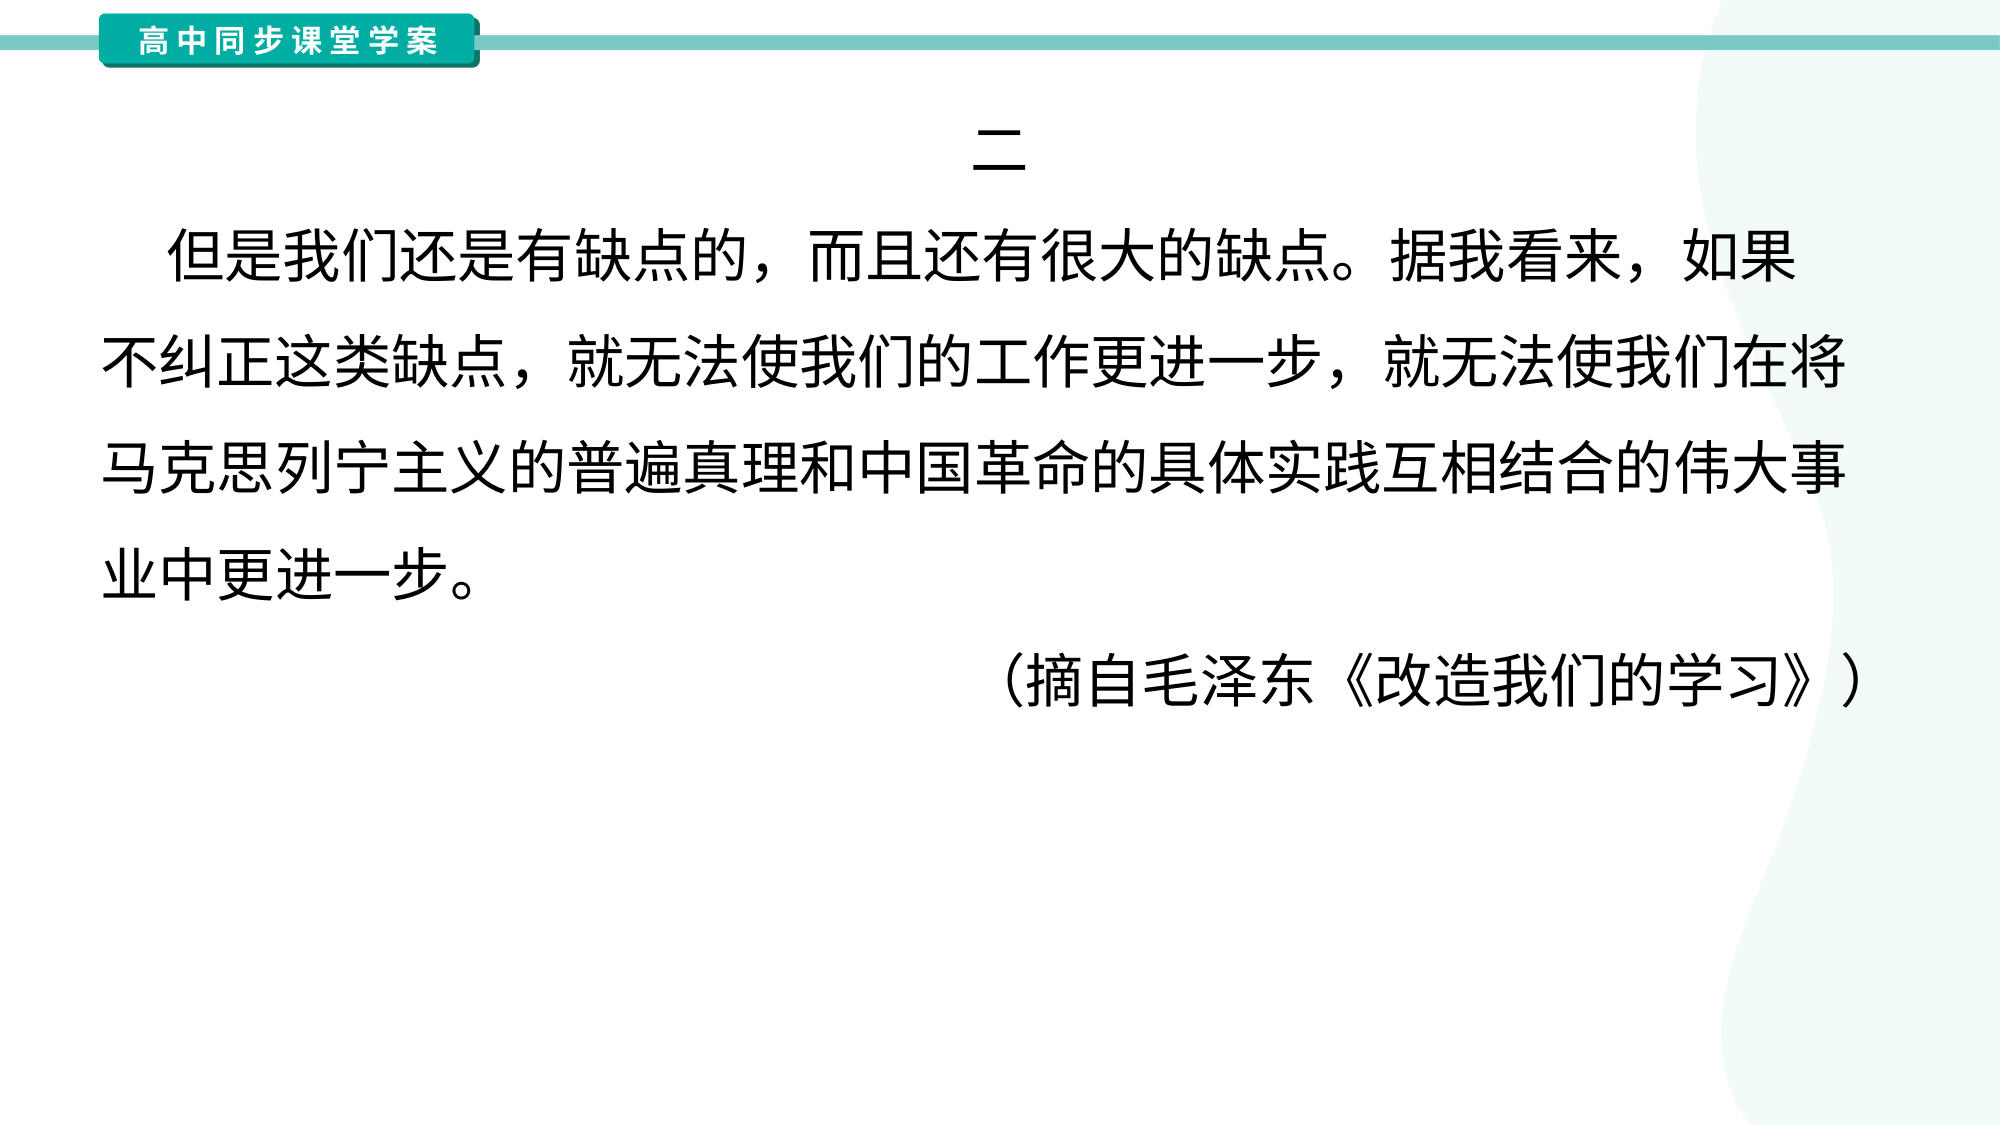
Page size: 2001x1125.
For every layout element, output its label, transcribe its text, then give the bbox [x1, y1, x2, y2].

text_box 二 但是我们还是有缺点的，而且还有很大的缺点。据我看来，如果 不纠正这类缺点，就无法使我们的工作更进一步，就无法使我们在将 马克思列宁主义的普遍真理和中国革命的具体实践互相结合的伟大事 业中更进一步。 （摘自毛泽东《改造我们的学习》） [100, 76, 1899, 714]
picture [0, 0, 2000, 1125]
